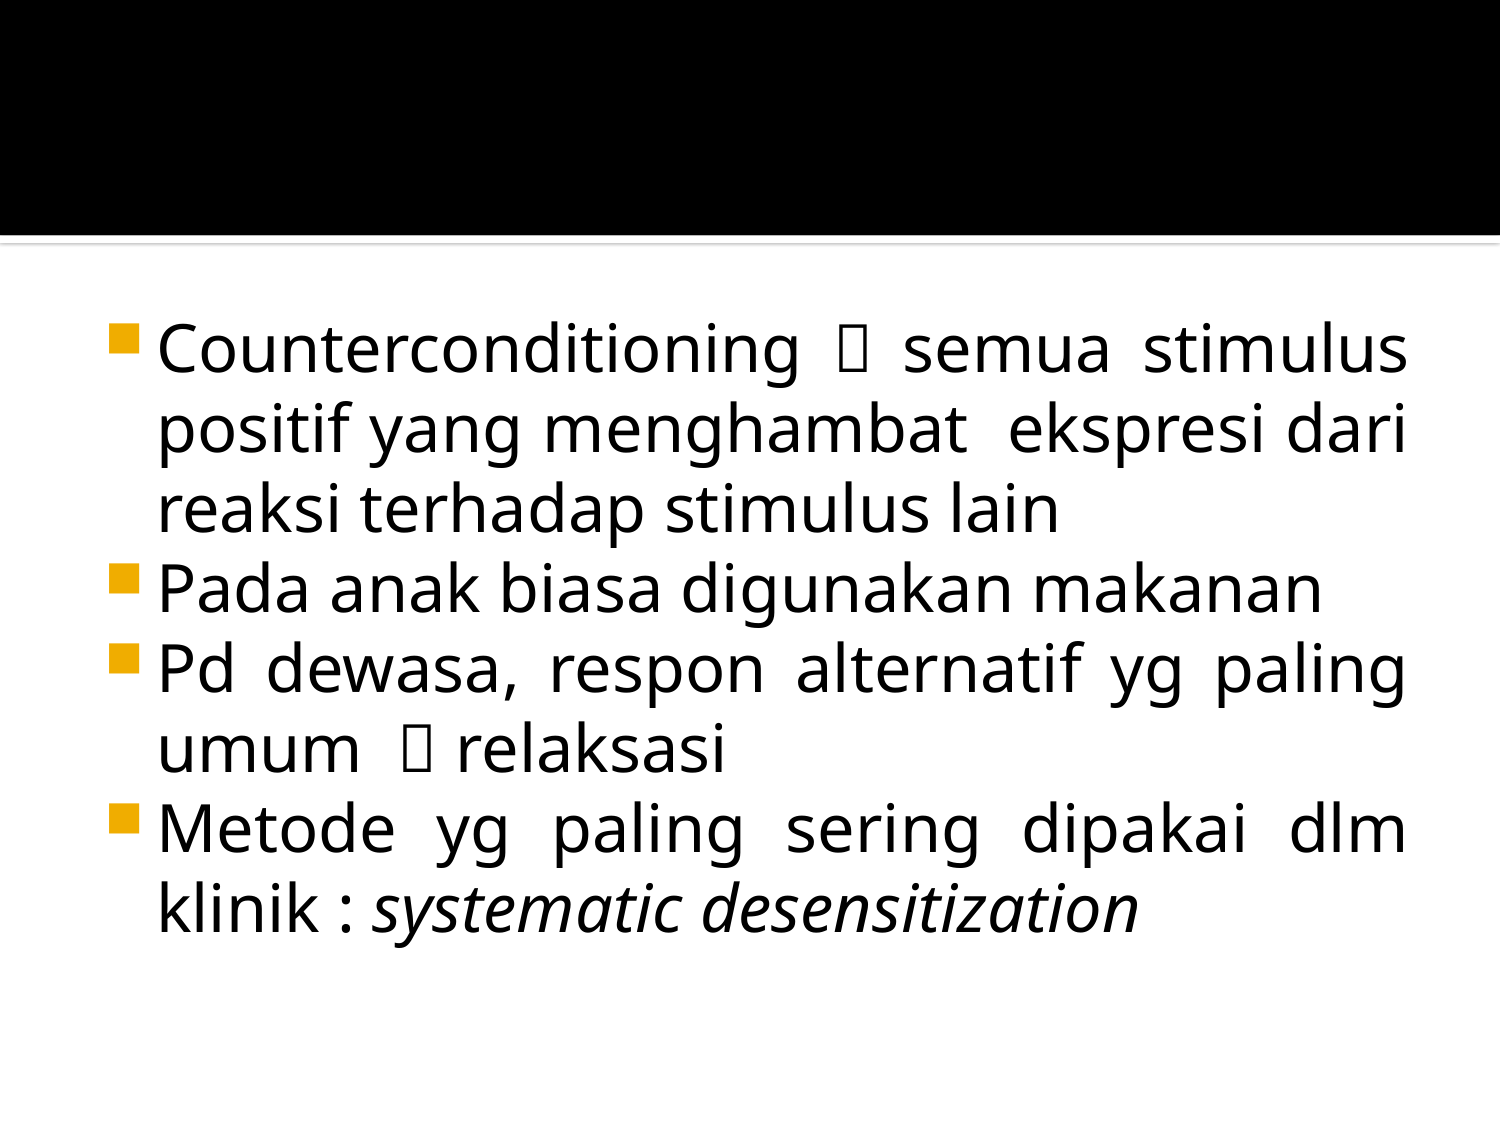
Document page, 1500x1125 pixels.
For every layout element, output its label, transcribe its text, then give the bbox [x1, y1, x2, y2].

list Counterconditioning  semua stimulus positif yang menghambat ekspresi dari reaksi terhadap stimulus lain Pada anak biasa digunakan makanan Pd dewasa, respon alternatif yg paling umum  relaksasi Metode yg paling sering dipakai dlm klinik : systematic desensitization [75, 291, 1425, 1050]
